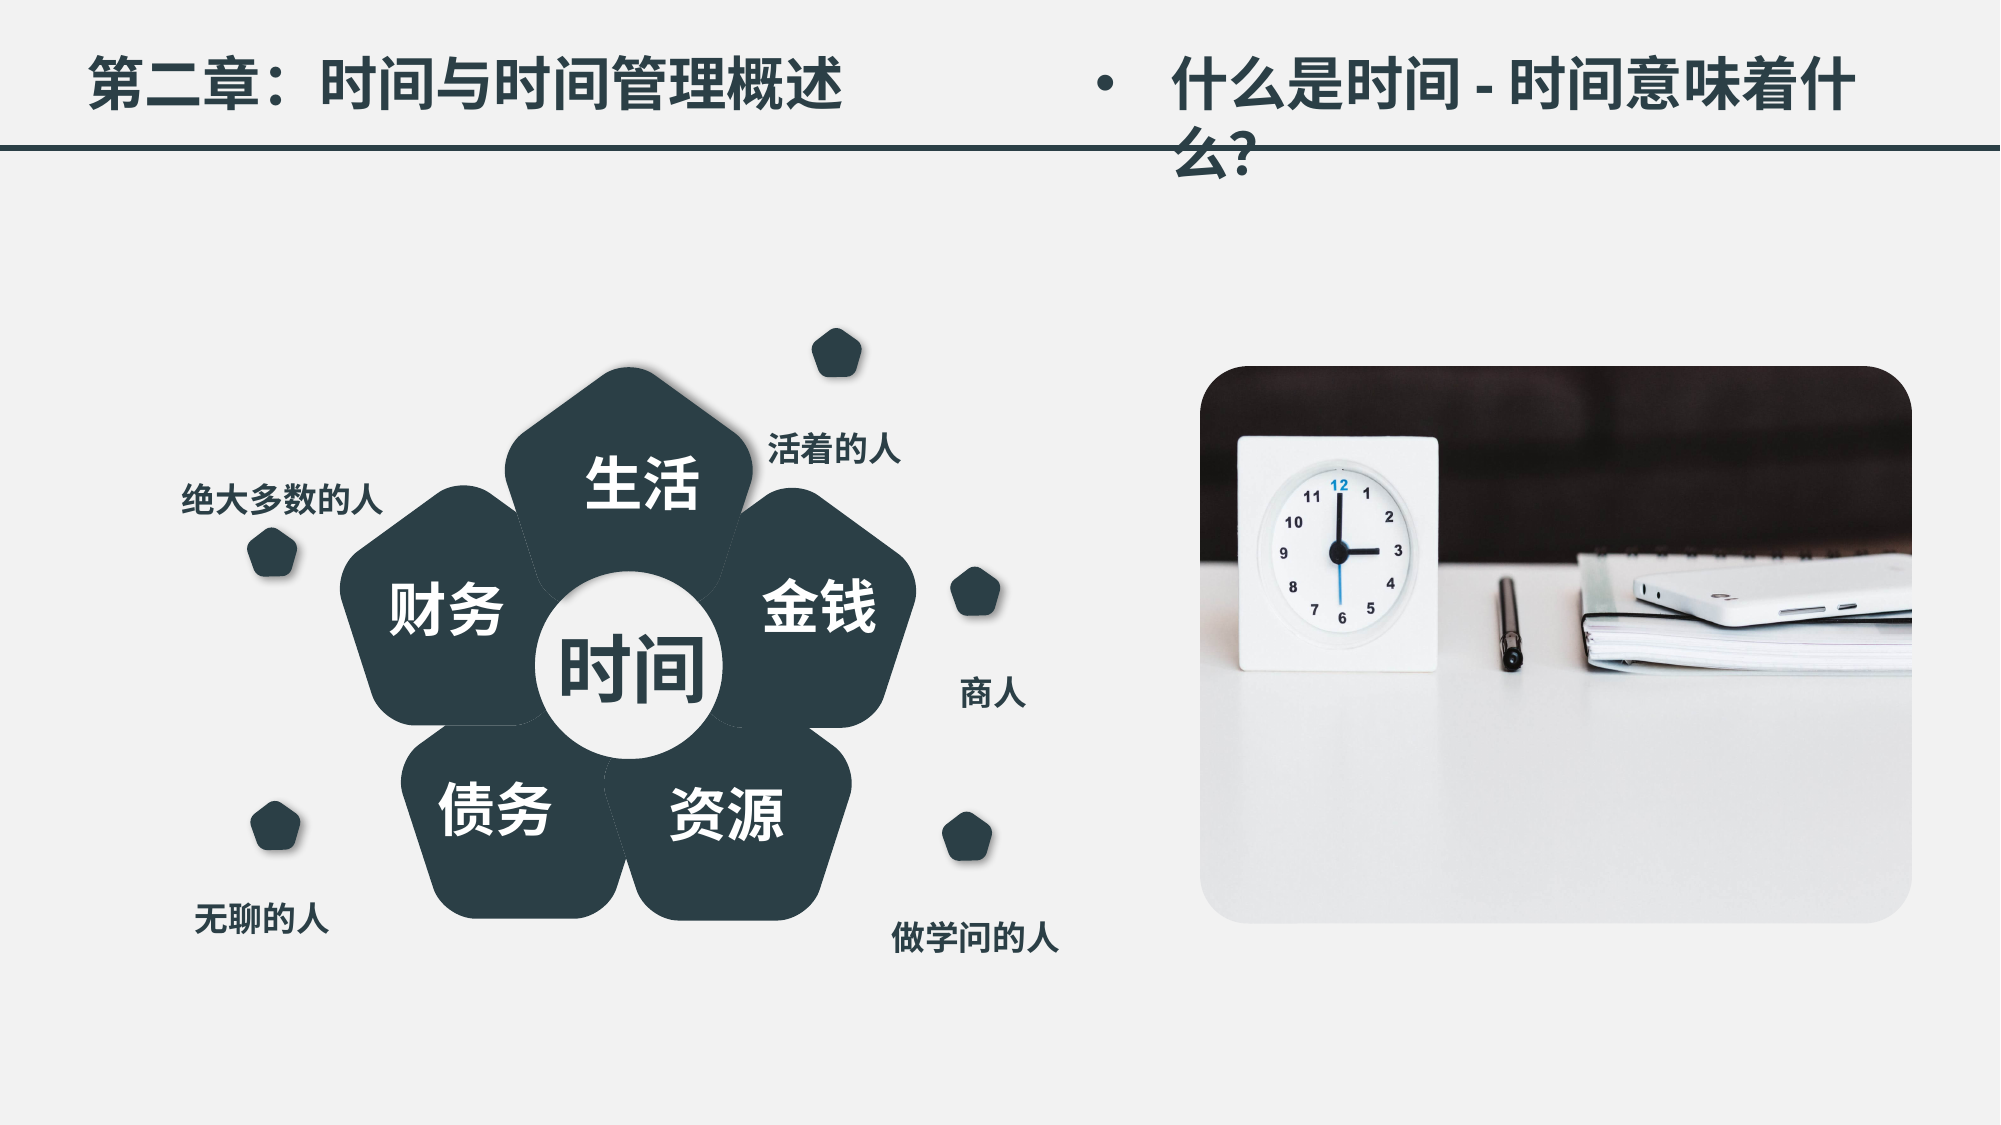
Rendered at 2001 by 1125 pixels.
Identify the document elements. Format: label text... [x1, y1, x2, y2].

text_box 活着的人 [757, 401, 1071, 472]
text_box 做学问的人 [875, 890, 1279, 961]
text_box 时间 [560, 615, 697, 712]
text_box [250, 800, 301, 851]
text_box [697, 485, 920, 728]
text_box 绝大多数的人 [165, 452, 435, 523]
picture [1200, 366, 1913, 924]
text_box 第二章：时间与时间管理概述 [71, 39, 859, 125]
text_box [336, 482, 560, 726]
text_box 商人 [943, 644, 1200, 715]
text_box 无聊的人 [178, 871, 582, 942]
text_box [942, 811, 993, 861]
text_box 什么是时间-时间意味着什么？ [1080, 151, 1912, 195]
text_box [811, 328, 862, 378]
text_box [501, 364, 757, 602]
text_box [247, 527, 298, 577]
text_box [950, 566, 1001, 616]
text_box 什么是时间-时间意味着什么？ [1080, 39, 1912, 145]
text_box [397, 709, 627, 919]
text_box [601, 712, 856, 921]
